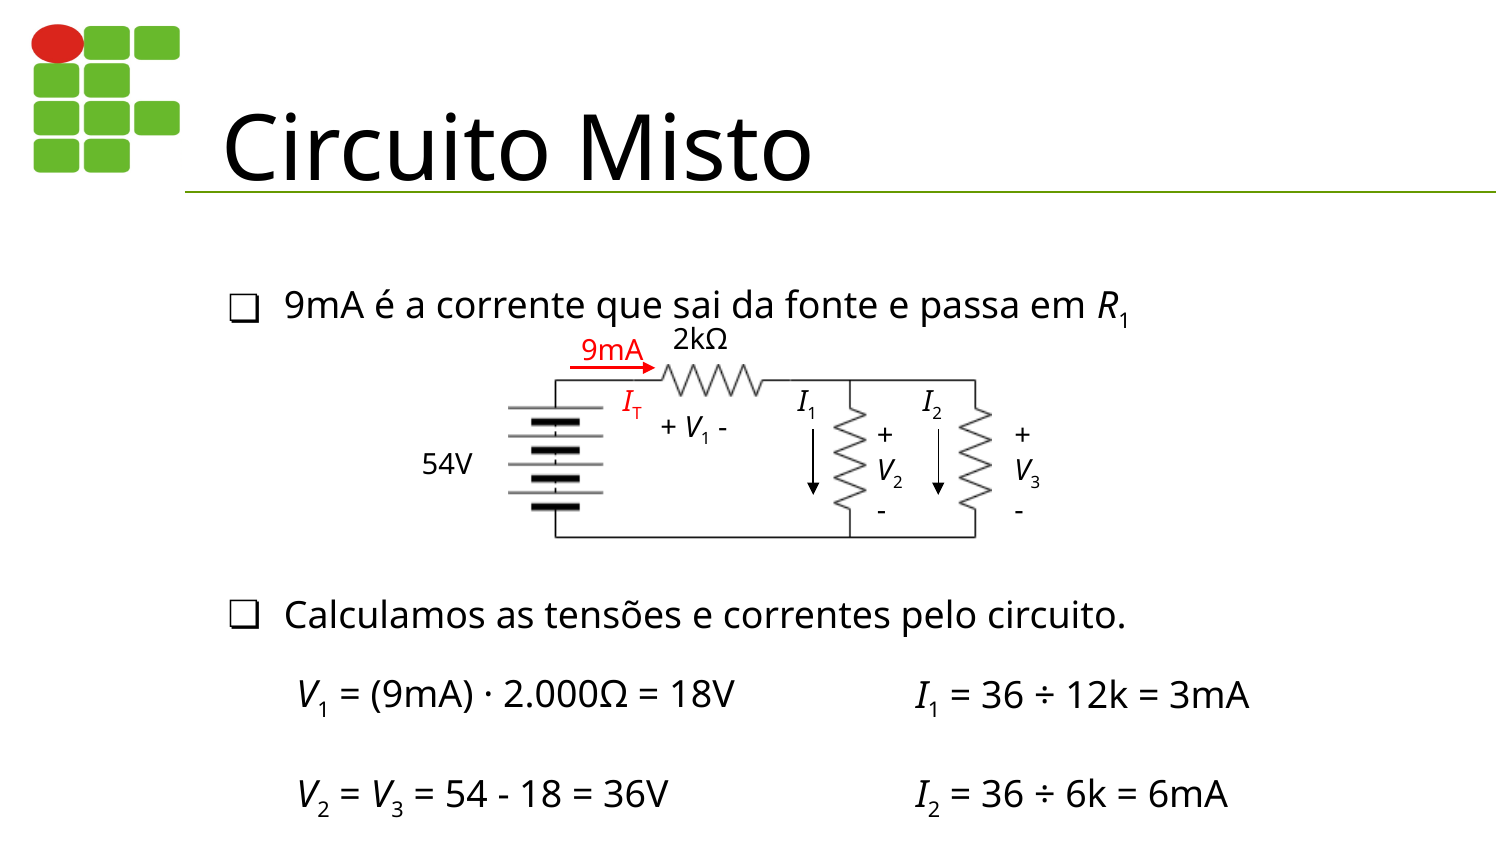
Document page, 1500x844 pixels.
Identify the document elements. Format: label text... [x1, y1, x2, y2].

list 9mA é a corrente que sai da fonte e passa em R1 [193, 248, 1486, 316]
text_box 2kΩ [657, 305, 745, 358]
list V1 = (9mA) · 2.000Ω = 18V [281, 637, 794, 711]
picture [508, 363, 992, 540]
title Circuito Misto [206, 26, 1468, 207]
list I2 = 36 ÷ 6k = 6mA [900, 737, 1296, 811]
text_box 54V [406, 430, 503, 483]
text_box 9mA [566, 315, 683, 362]
text_box + V3 - [999, 401, 1063, 529]
list Calculamos as tensões e correntes pelo circuito. [193, 560, 1486, 629]
list I1 = 36 ÷ 12k = 3mA [900, 637, 1288, 712]
list V2 = V3 = 54 - 18 = 36V [281, 737, 765, 811]
picture [29, 23, 182, 174]
